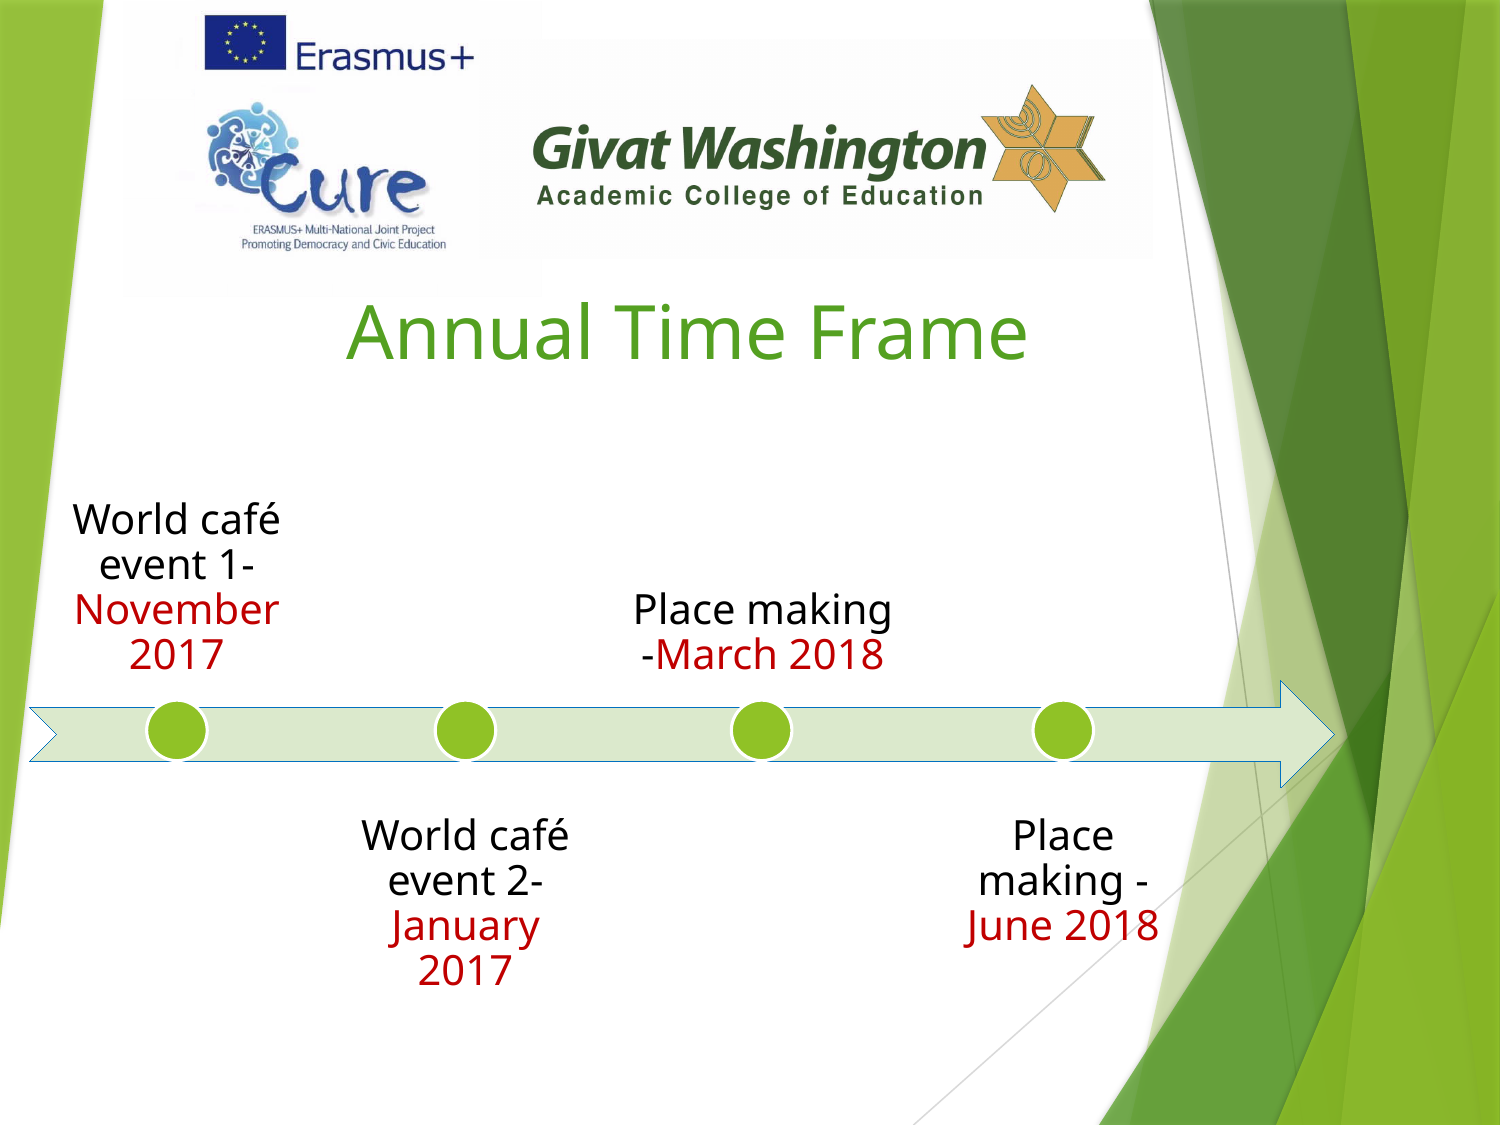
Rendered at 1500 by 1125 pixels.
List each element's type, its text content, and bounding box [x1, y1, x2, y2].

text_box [123, 0, 1153, 297]
title Annual Time Frame [265, 307, 1046, 382]
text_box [28, 426, 1336, 1034]
picture [1153, 37, 1164, 251]
